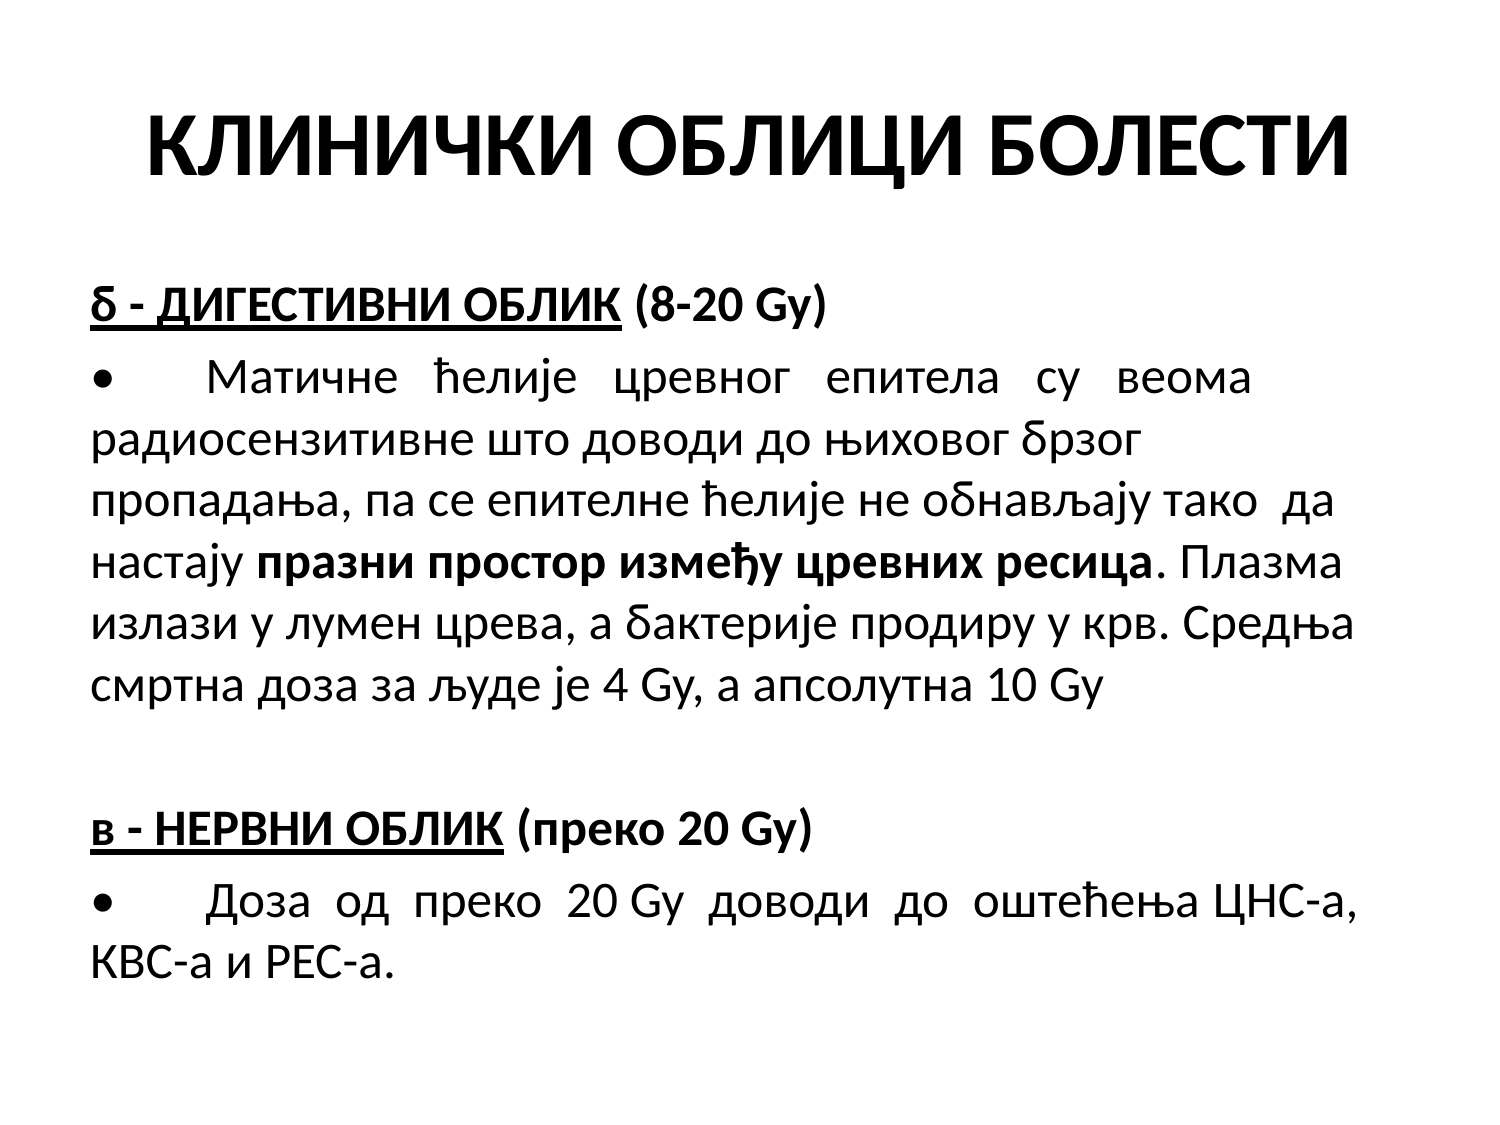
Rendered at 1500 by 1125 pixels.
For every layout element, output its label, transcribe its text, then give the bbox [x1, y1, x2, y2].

list б - ДИГЕСТИВНИ ОБЛИК (8-20 Gy) • Матичне ћелије цревног епитела су веома радиосензитивне што доводи до њиховог брзог пропадања, па се епителне ћелије не обнављају тако да настају празни простор између цревних ресица. Плазма излази у лумен црева, а бактерије продиру у крв. Средња смртна доза за људе је 4 Gy, а апсолутна 10 Gy в - НЕРВНИ ОБЛИК (преко 20 Gy) • Доза од преко 20 Gy доводи до оштећења ЦНС-а, КВС-а и РЕС-а. [75, 262, 1425, 1005]
title КЛИНИЧКИ ОБЛИЦИ БОЛЕСТИ [75, 45, 1425, 233]
